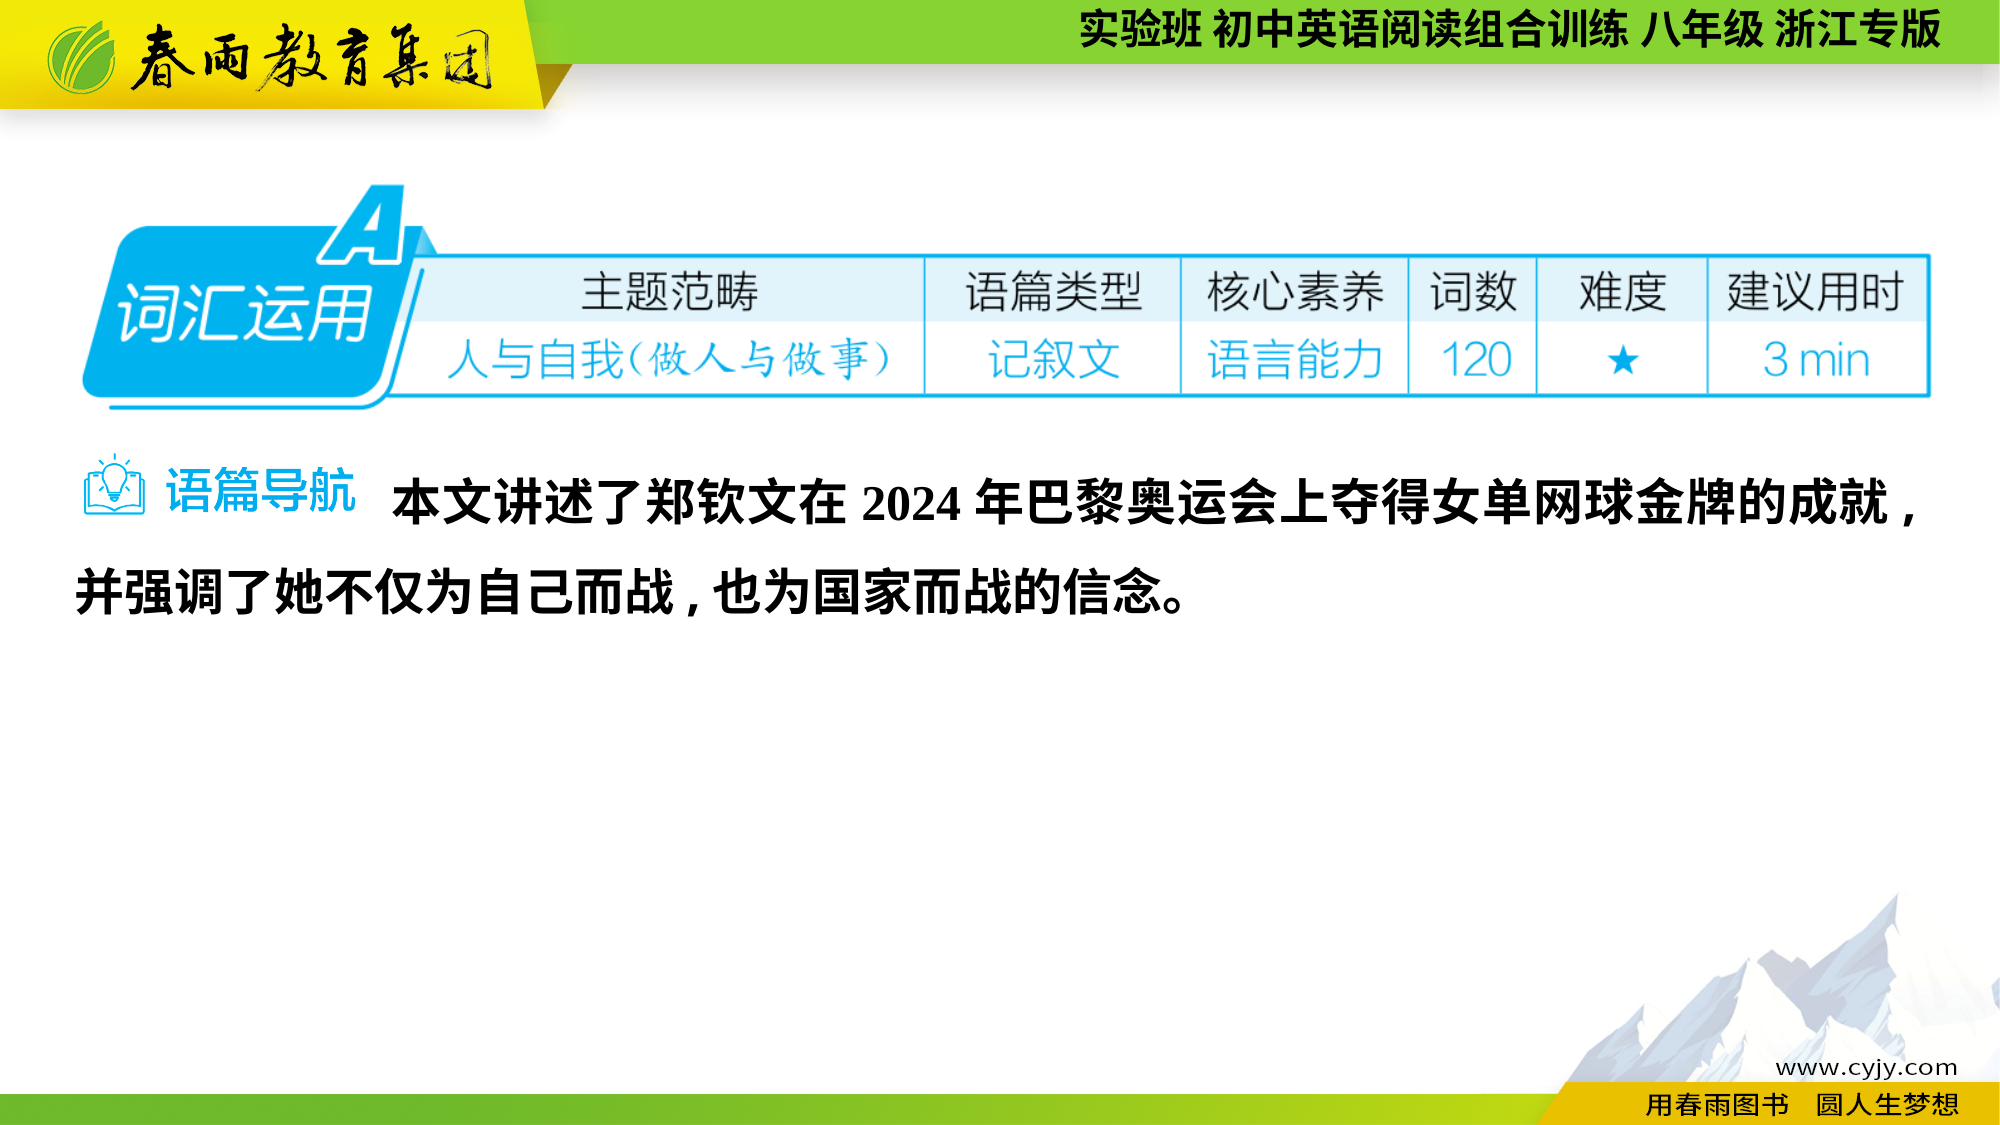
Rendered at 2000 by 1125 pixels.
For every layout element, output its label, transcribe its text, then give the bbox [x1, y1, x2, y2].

picture [0, 0, 2000, 1125]
list 本文讲述了郑钦文在2024年巴黎奥运会上夺得女单网球金牌的成就,并强调了她不仅为自己而战,也为国家而战的信念。 [59, 432, 1944, 619]
